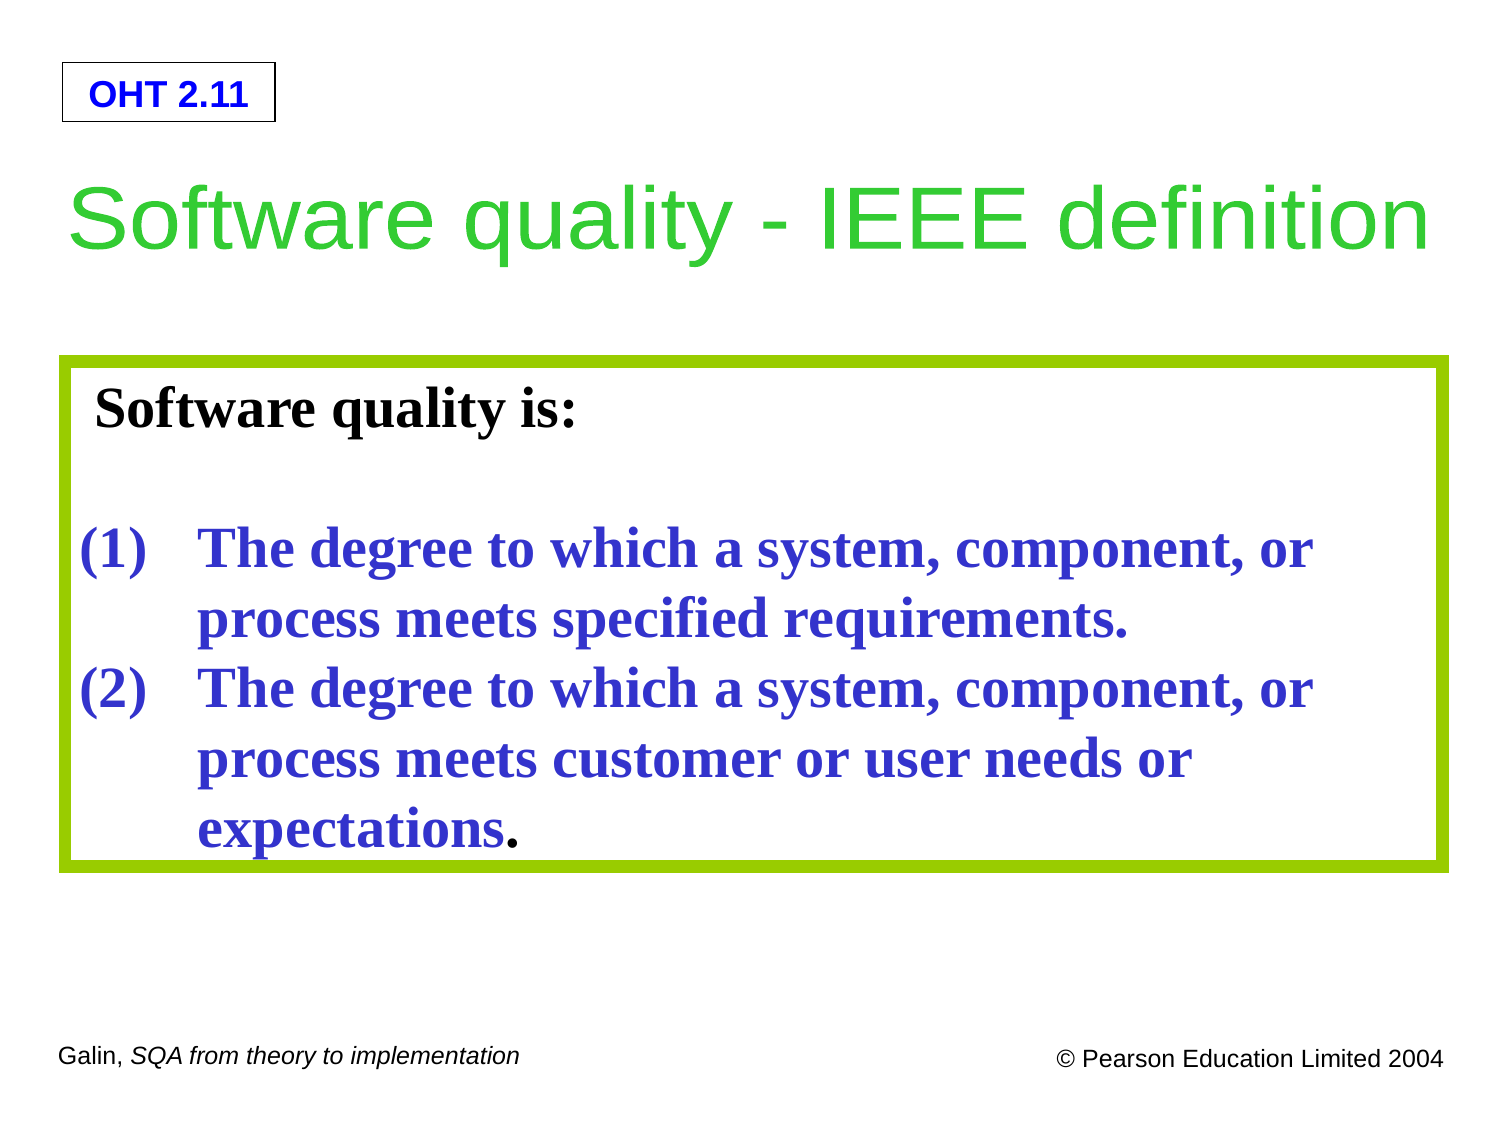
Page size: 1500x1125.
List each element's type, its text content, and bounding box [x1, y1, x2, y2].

text_box Software quality is: (1) The degree to which a system, component, or process meets specified requirements. (2) The degree to which a system, component, or process meets customer or user needs or expectations. [64, 361, 1443, 867]
